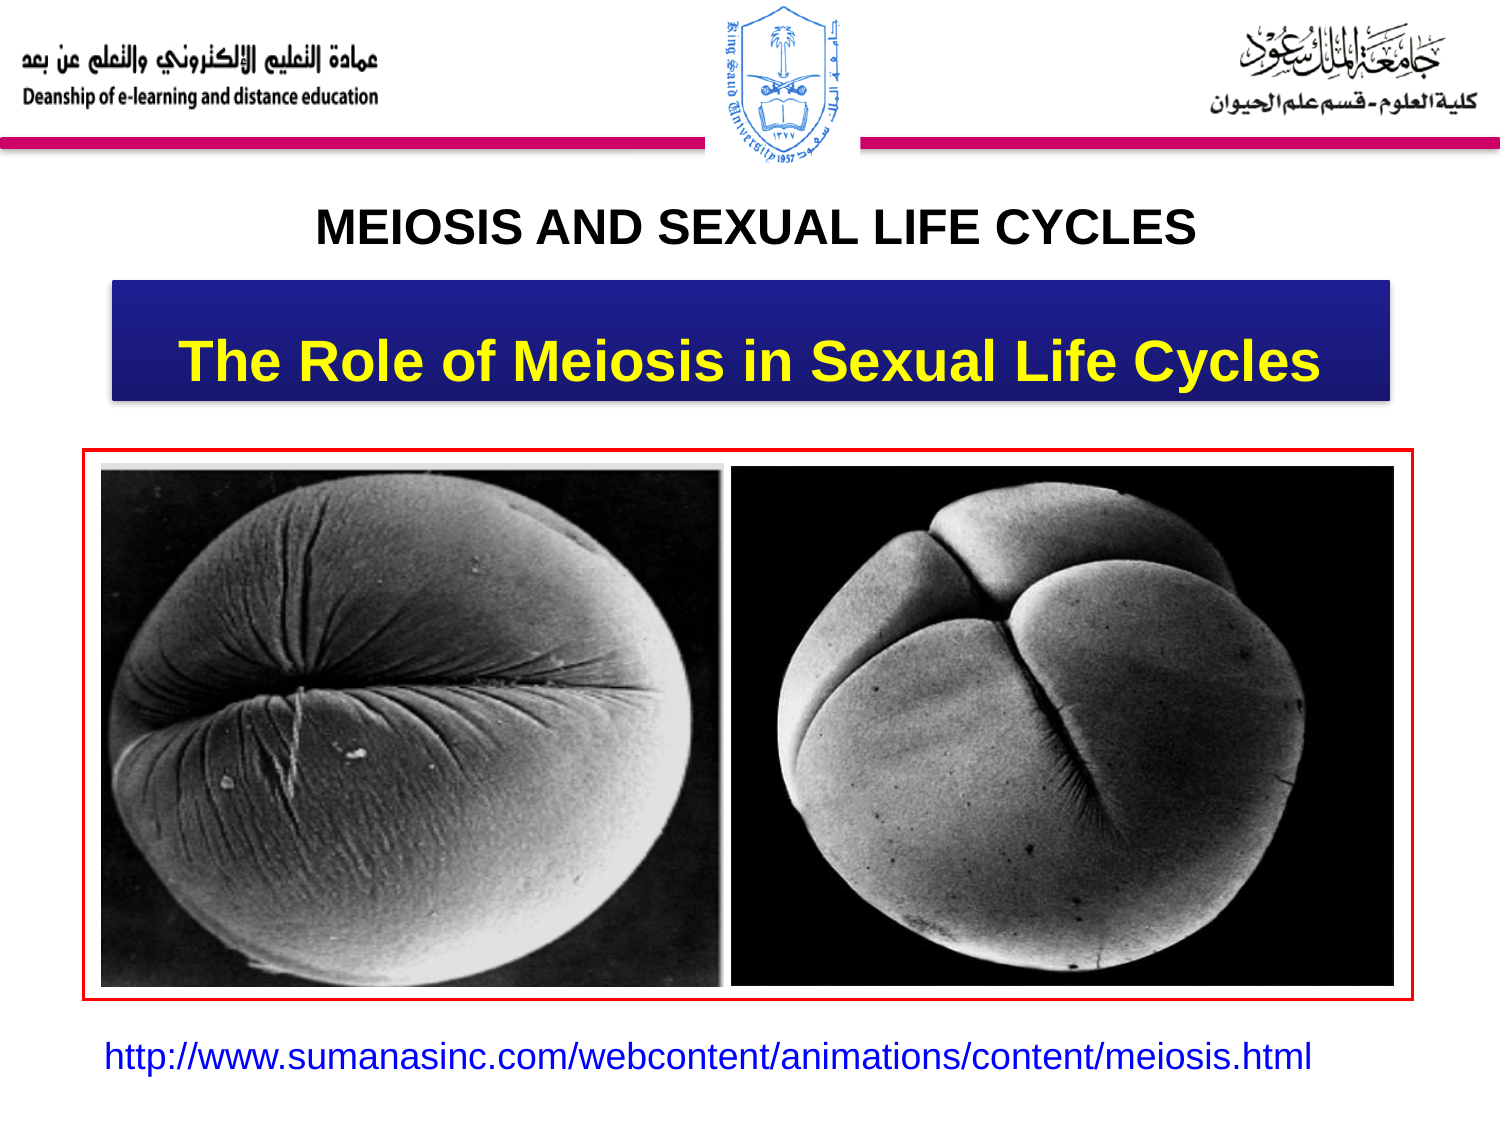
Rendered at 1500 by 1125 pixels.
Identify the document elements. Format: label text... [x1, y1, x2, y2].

text_box http://www.sumanasinc.com/webcontent/animations/content/meiosis.html [89, 1047, 1329, 1085]
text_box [0, 0, 1500, 168]
text_box MEIOSIS AND SEXUAL LIFE CYCLES [74, 187, 1438, 263]
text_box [37, 280, 1413, 1038]
